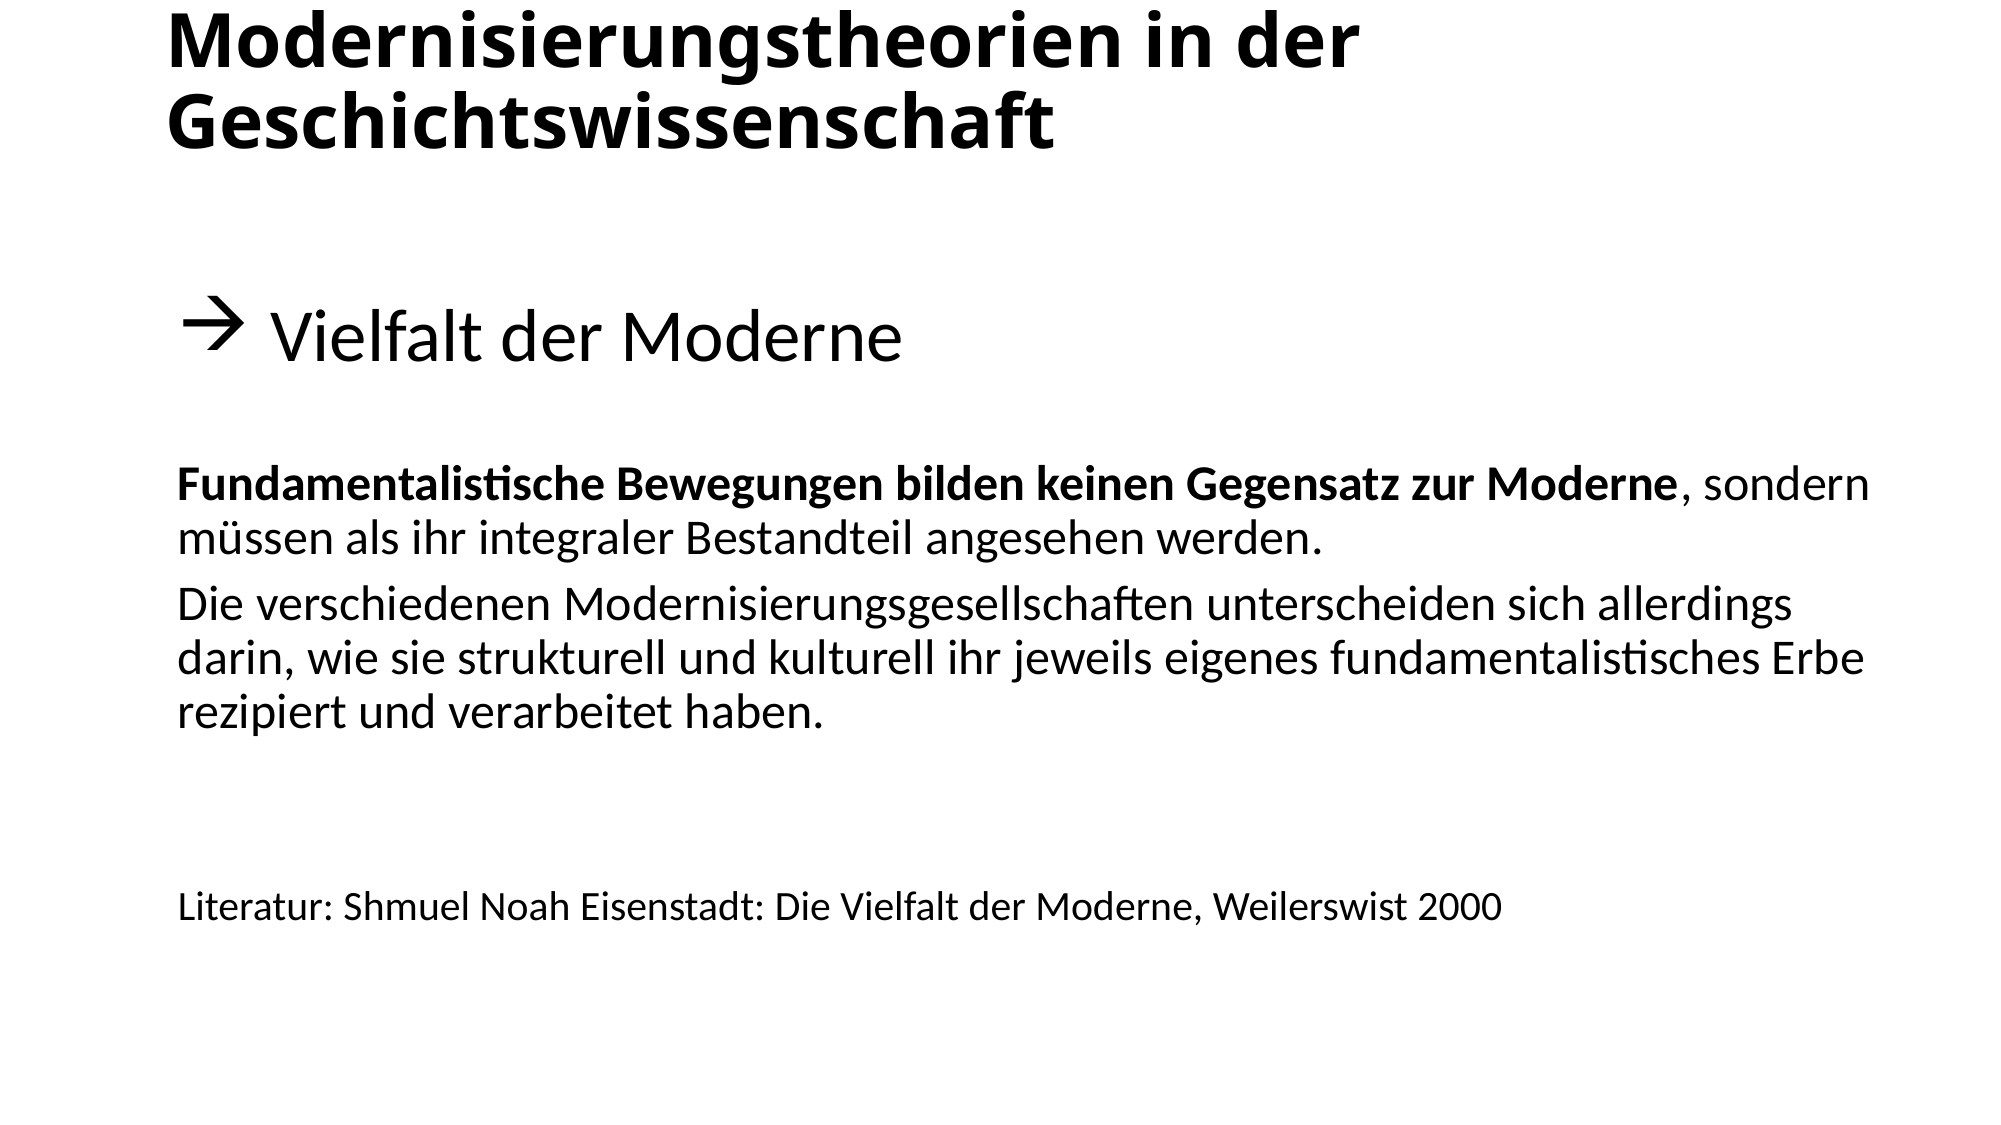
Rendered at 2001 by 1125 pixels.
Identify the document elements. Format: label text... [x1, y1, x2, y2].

title Modernisierungstheorien in der Geschichtswissenschaft [150, 50, 1948, 173]
list Vielfalt der Moderne Fundamentalistische Bewegungen bilden keinen Gegensatz zur Moderne, sondern müssen als ihr integraler Bestandteil angesehen werden. Die verschiedenen Modernisierungsgesellschaften unterscheiden sich allerdings darin, wie sie strukturell und kulturell ihr jeweils eigenes fundamentalistisches Erbe rezipiert und verarbeitet haben. Literatur: Shmuel Noah Eisenstadt: Die Vielfalt der Moderne, Weilerswist 2000 [162, 226, 1899, 1012]
